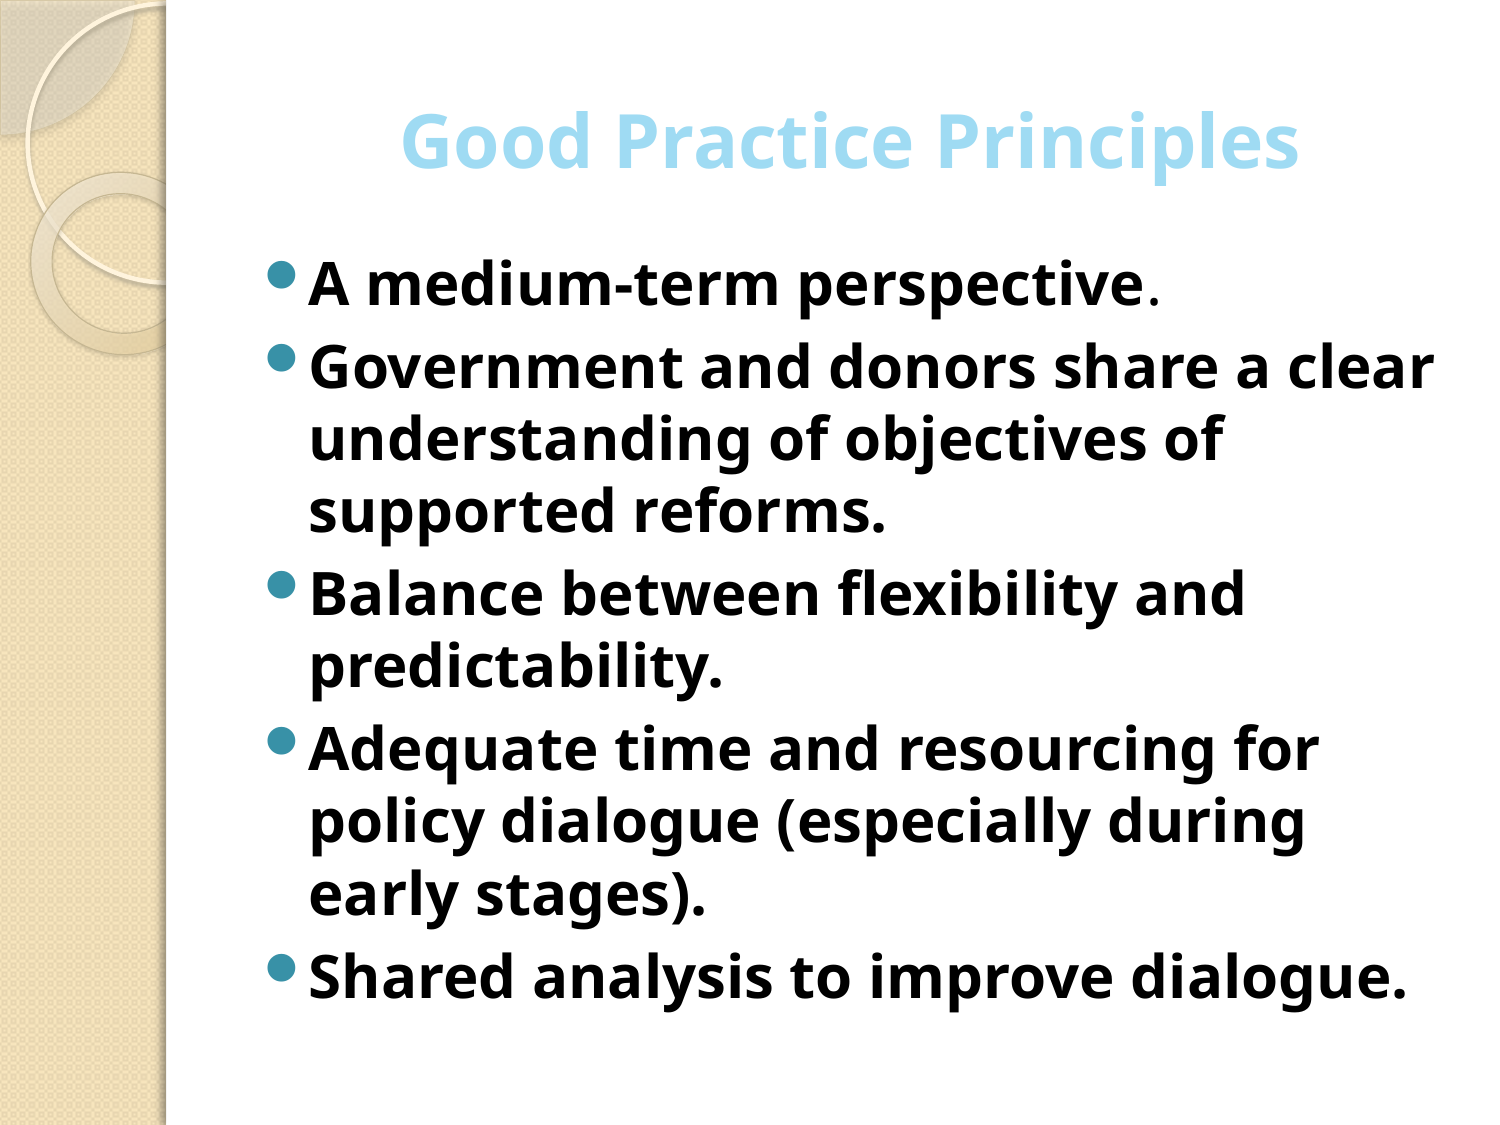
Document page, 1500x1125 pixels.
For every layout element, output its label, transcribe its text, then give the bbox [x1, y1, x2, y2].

title Good Practice Principles [235, 45, 1466, 233]
list A medium-term perspective. Government and donors share a clear understanding of objectives of supported reforms. Balance between flexibility and predictability. Adequate time and resourcing for policy dialogue (especially during early stages). Shared analysis to improve dialogue. [235, 237, 1466, 1025]
